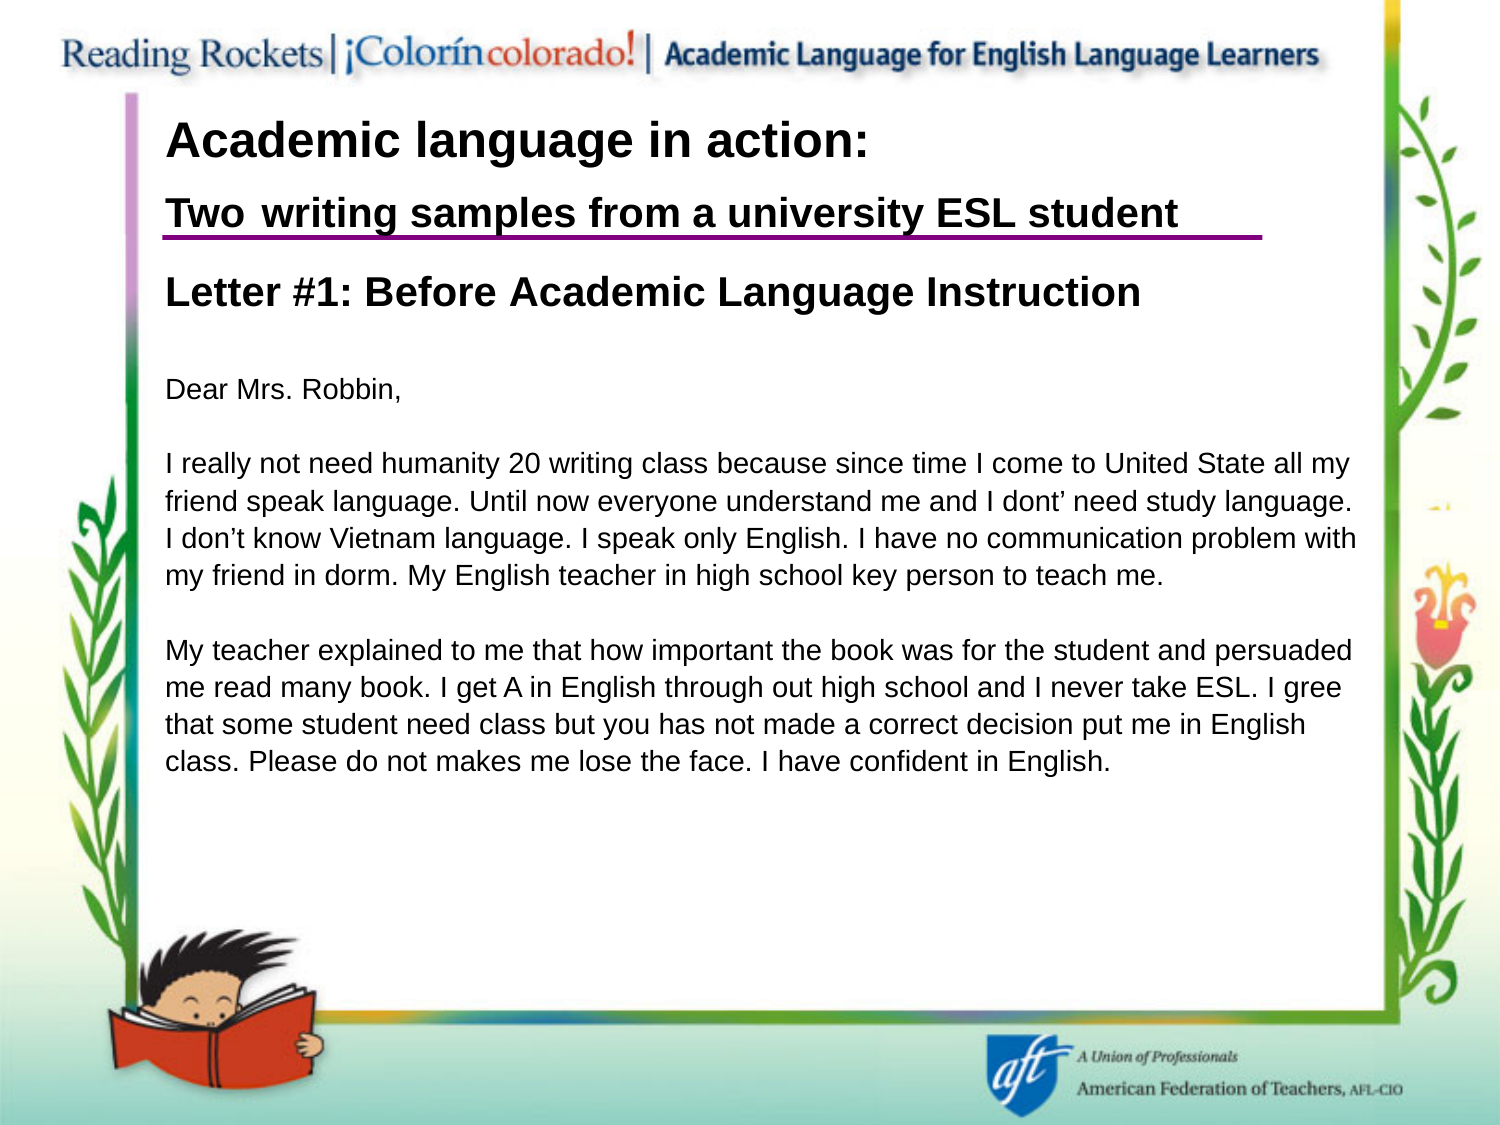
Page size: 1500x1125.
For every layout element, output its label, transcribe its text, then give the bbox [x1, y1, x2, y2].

picture [0, 0, 1500, 1125]
list Letter #1: Before Academic Language Instruction Dear Mrs. Robbin, I really not need humanity 20 writing class because since time I come to United State all my friend speak language. Until now everyone understand me and I dont’ need study language. I don’t know Vietnam language. I speak only English. I have no communication problem with my friend in dorm. My English teacher in high school key person to teach me. My teacher explained to me that how important the book was for the student and persuaded me read many book. I get A in English through out high school and I never take ESL. I gree that some student need class but you has not made a correct decision put me in English class. Please do not makes me lose the face. I have confident in English. [149, 262, 1376, 1006]
title Academic language in action: Two writing samples from a university ESL student [149, 74, 1376, 262]
